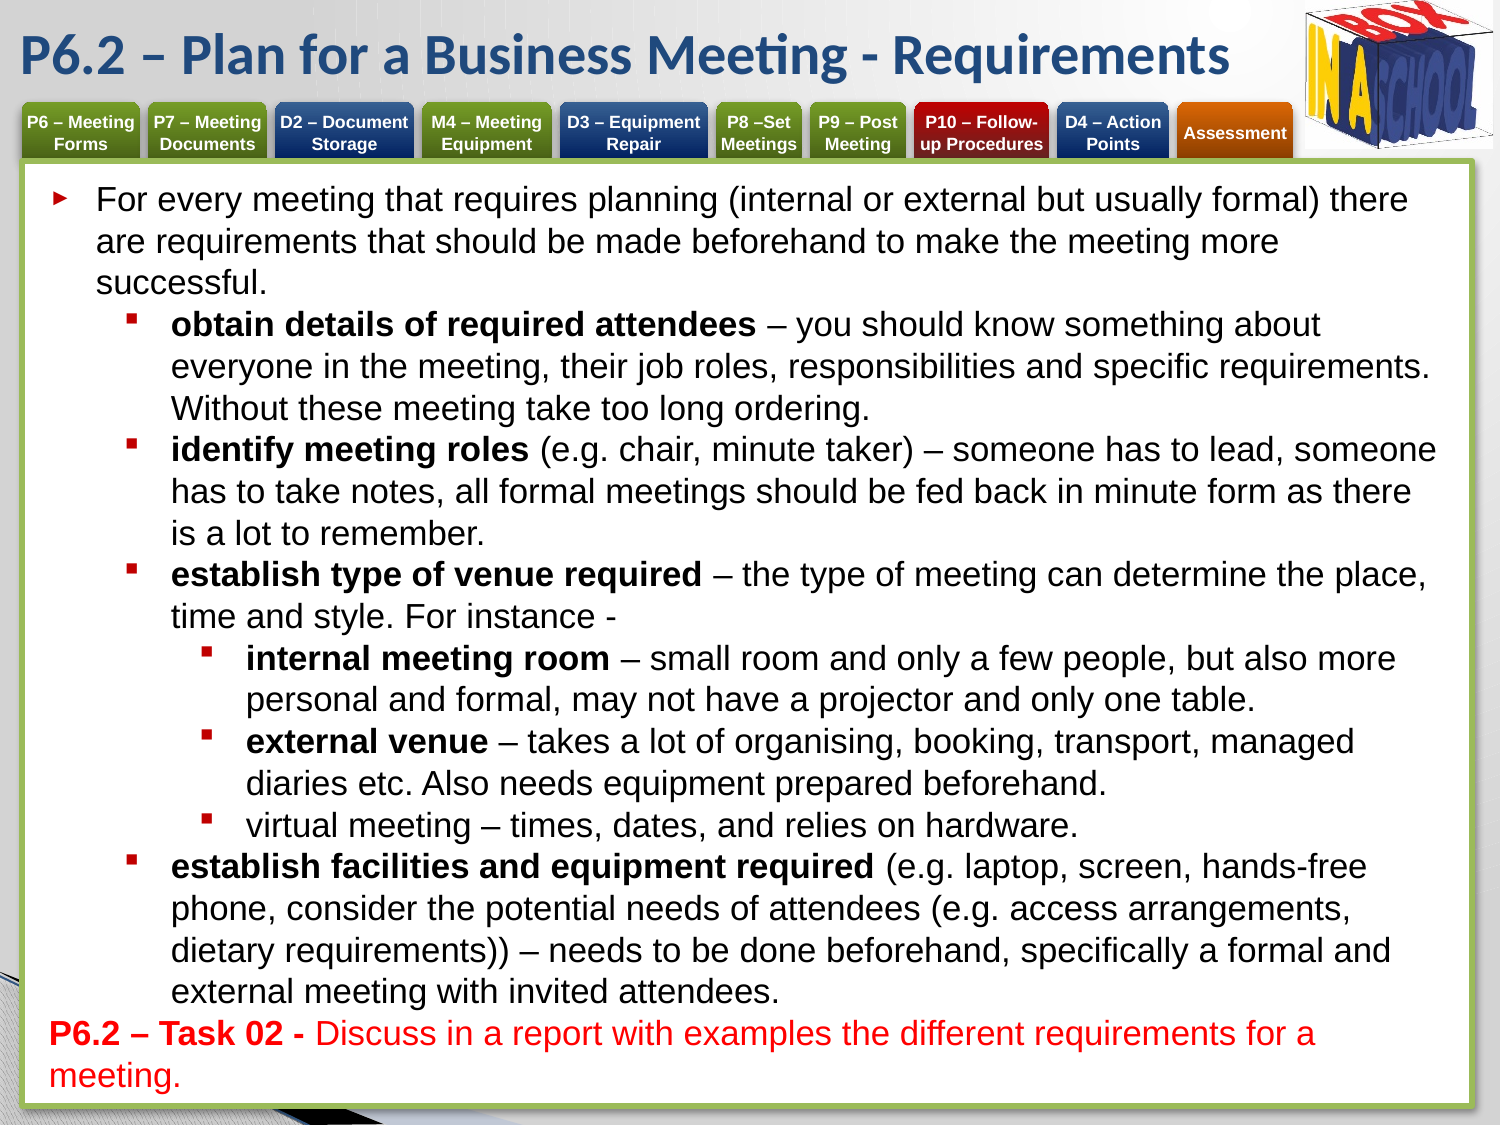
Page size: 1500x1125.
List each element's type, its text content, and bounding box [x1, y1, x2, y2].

text_box For every meeting that requires planning (internal or external but usually formal) there are requirements that should be made beforehand to make the meeting more successful. obtain details of required attendees – you should know something about everyone in the meeting, their job roles, responsibilities and specific requirements. Without these meeting take too long ordering. identify meeting roles (e.g. chair, minute taker) – someone has to lead, someone has to take notes, all formal meetings should be fed back in minute form as there is a lot to remember. establish type of venue required – the type of meeting can determine the place, time and style. For instance - internal meeting room – small room and only a few people, but also more personal and formal, may not have a projector and only one table. external venue – takes a lot of organising, booking, transport, managed diaries etc. Also needs equipment prepared beforehand. virtual meeting – times, dates, and relies on hardware. establish facilities and equipment required (e.g. laptop, screen, hands-free phone, consider the potential needs of attendees (e.g. access arrangements, dietary requirements)) – needs to be done beforehand, specifically a formal and external meeting with invited attendees. P6.2 – Task 02 - Discuss in a report with examples the different requirements for a meeting. [34, 169, 1459, 1102]
title P6.2 – Plan for a Business Meeting - Requirements [5, 0, 1270, 102]
picture [281, 1114, 303, 1125]
picture [1305, 0, 1494, 149]
